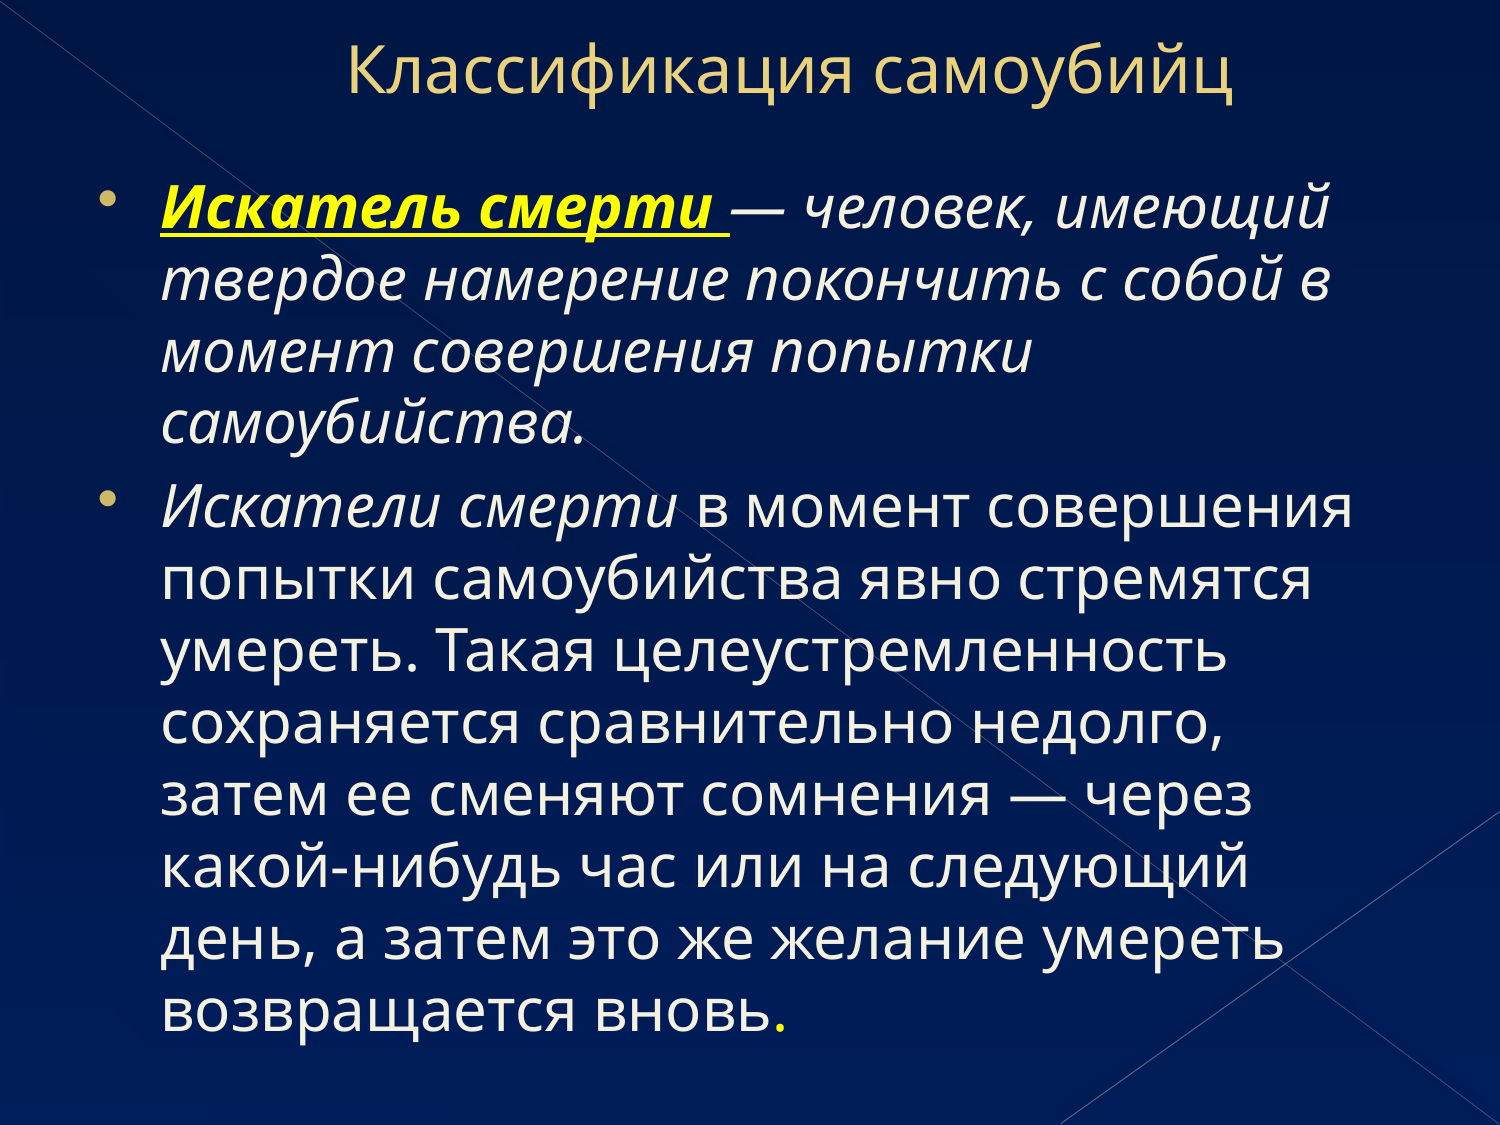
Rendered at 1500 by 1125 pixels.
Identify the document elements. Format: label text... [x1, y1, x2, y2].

list Искатель смерти — человек, имеющий твердое намерение покончить с собой в момент совершения попытки самоубийства. Искатели смерти в момент совершения попытки самоубийства явно стремятся умереть. Такая целеустремленность сохраняется сравнительно недолго, затем ее сменяют сомнения — через какой-нибудь час или на следующий день, а затем это же желание умереть возвращается вновь. [75, 160, 1425, 1059]
title Классификация самоубийц [75, 43, 1425, 90]
